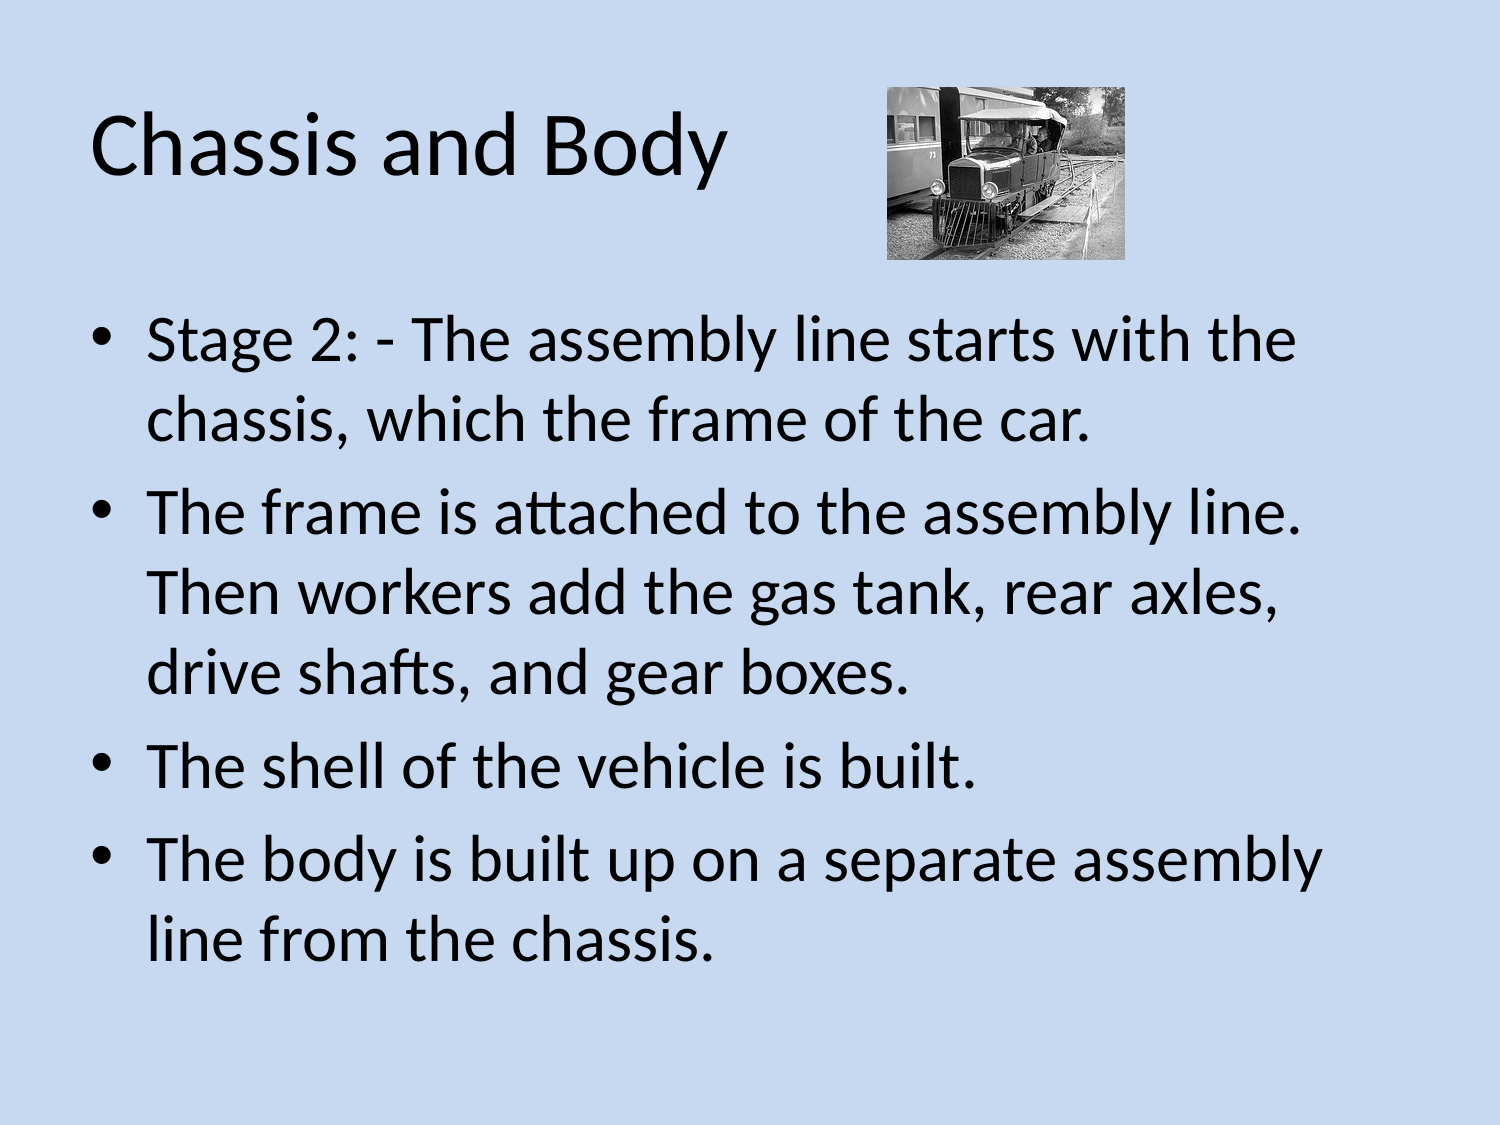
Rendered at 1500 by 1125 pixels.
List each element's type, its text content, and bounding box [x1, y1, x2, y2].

title Chassis and Body [75, 45, 1425, 233]
picture [887, 87, 1126, 260]
list Stage 2: - The assembly line starts with the chassis, which the frame of the car. The frame is attached to the assembly line. Then workers add the gas tank, rear axles, drive shafts, and gear boxes. The shell of the vehicle is built. The body is built up on a separate assembly line from the chassis. [75, 287, 1425, 1030]
